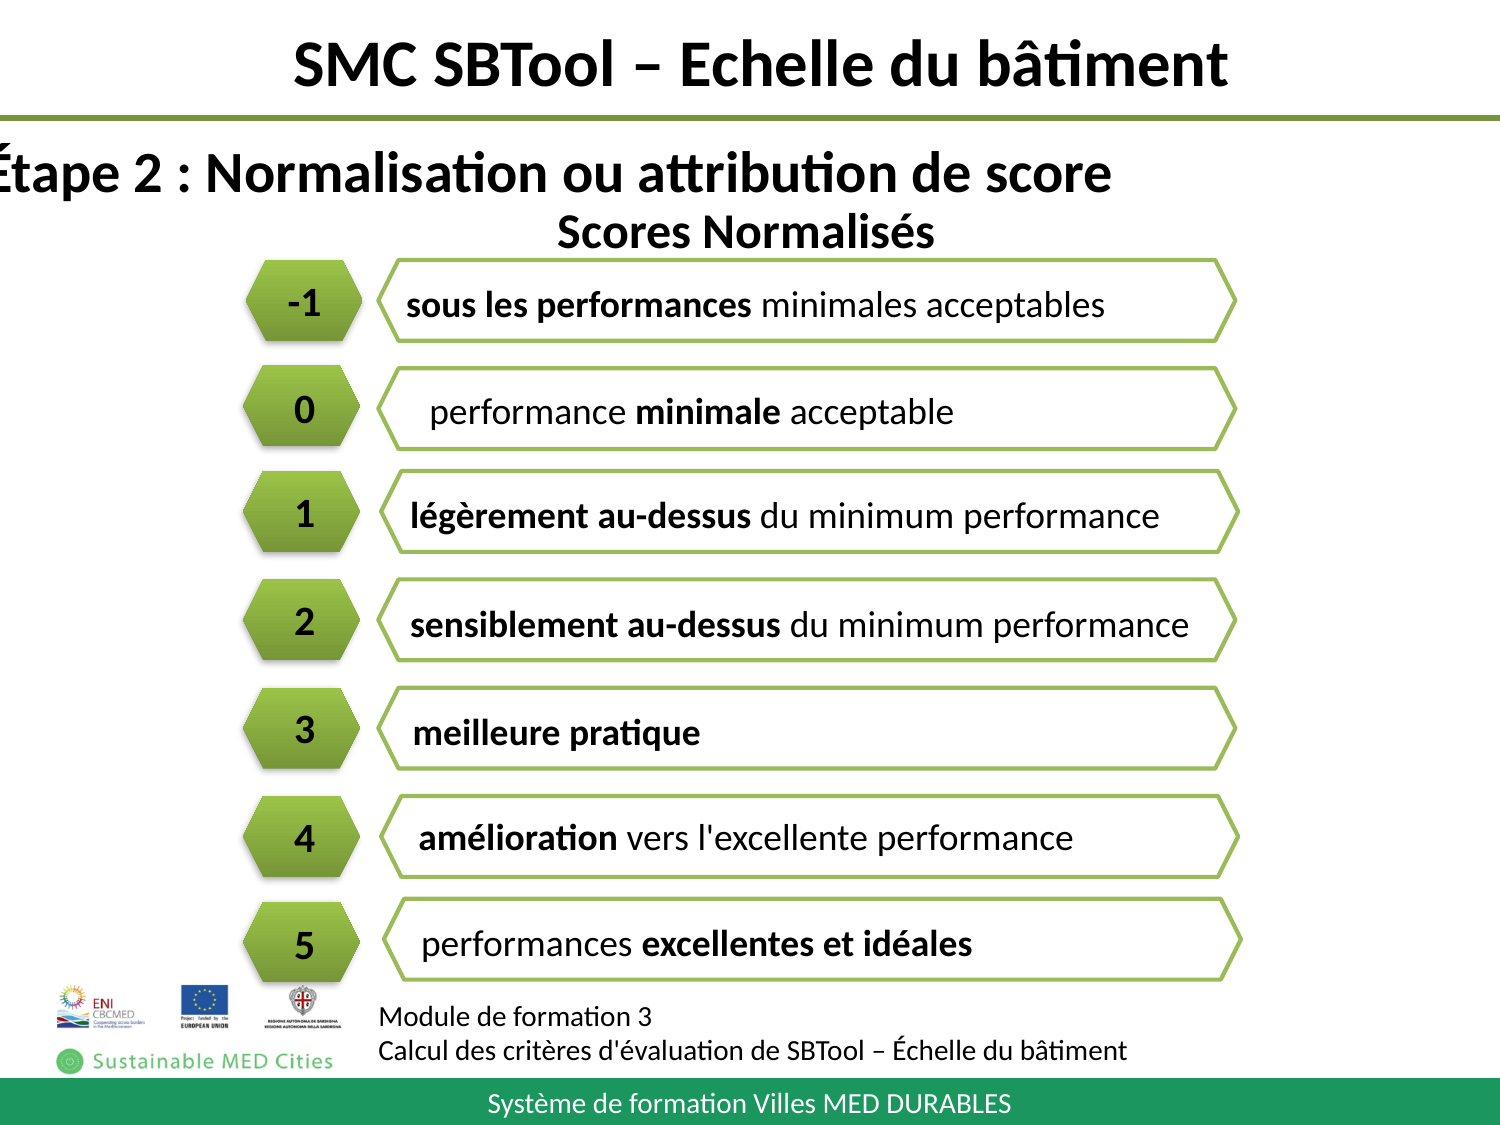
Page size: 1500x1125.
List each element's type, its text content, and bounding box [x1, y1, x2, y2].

text_box SMC SBTool – Echelle du bâtiment [278, 12, 1246, 107]
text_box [40, 259, 1500, 983]
text_box Scores Normalisés [41, 191, 1453, 259]
text_box Étape 2 : Normalisation ou attribution de score [0, 126, 1129, 212]
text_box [0, 970, 1500, 1125]
